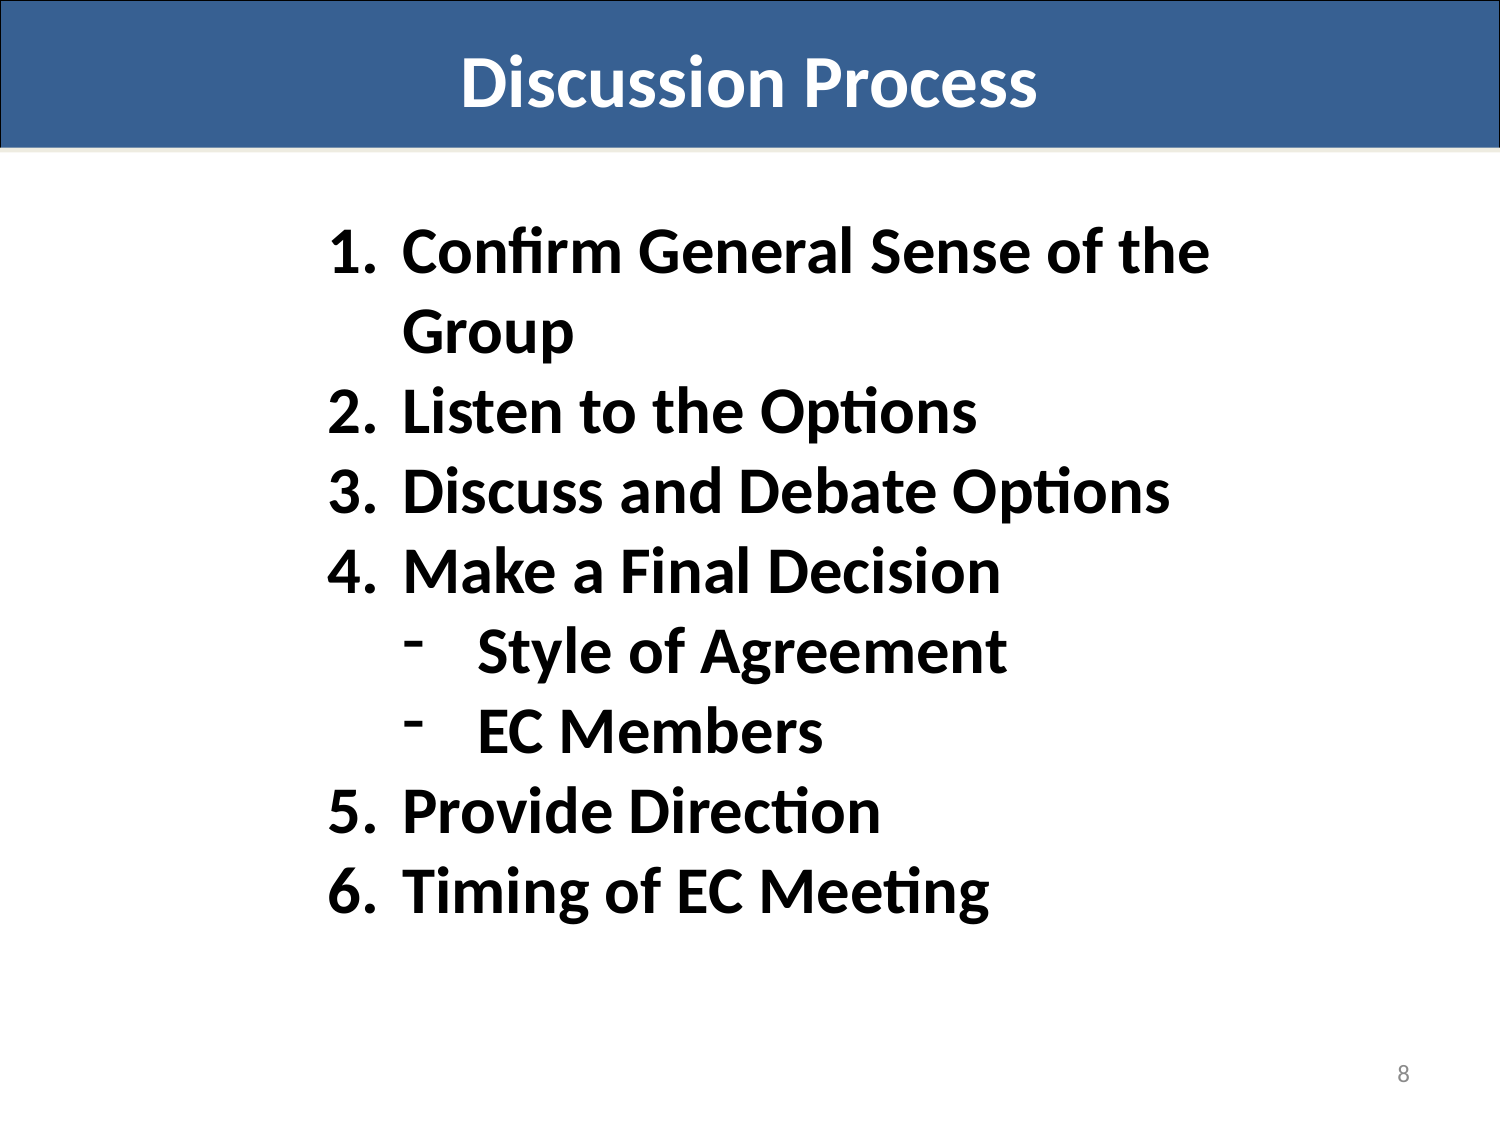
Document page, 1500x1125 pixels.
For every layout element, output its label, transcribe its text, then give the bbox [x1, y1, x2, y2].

text_box Confirm General Sense of the Group Listen to the Options Discuss and Debate Options Make a Final Decision Style of Agreement EC Members Provide Direction Timing of EC Meeting [312, 199, 1325, 1088]
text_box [0, 0, 1500, 151]
slide_number 8 [1074, 1042, 1425, 1103]
